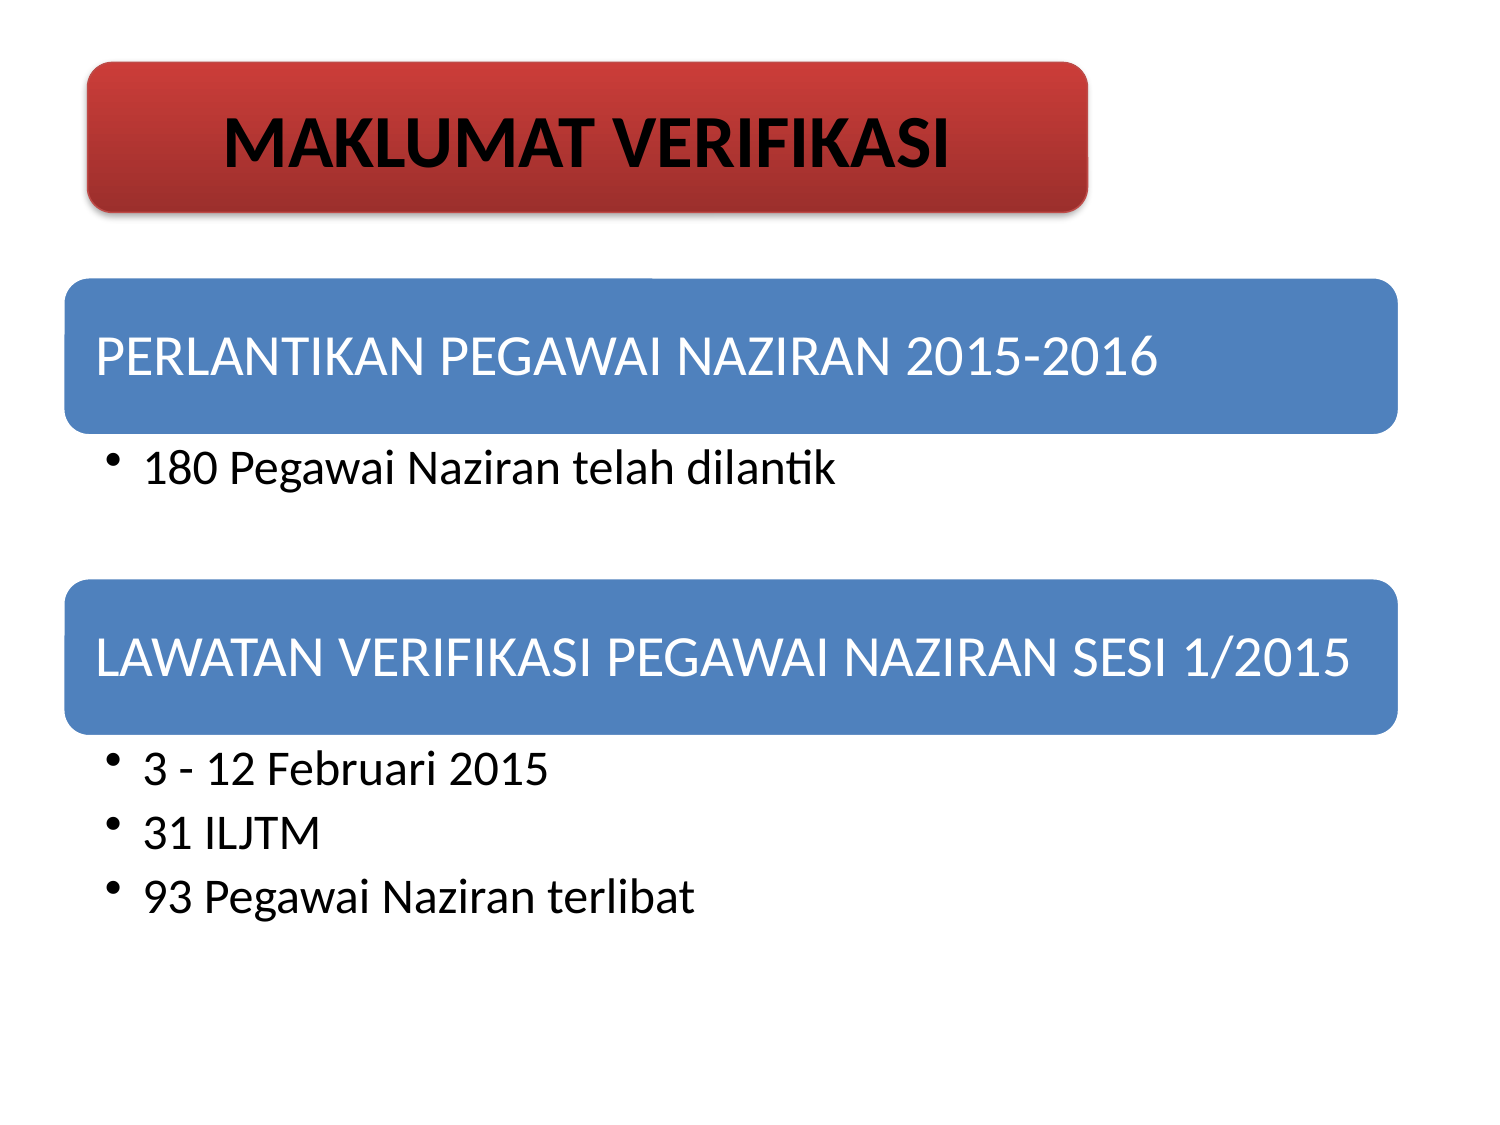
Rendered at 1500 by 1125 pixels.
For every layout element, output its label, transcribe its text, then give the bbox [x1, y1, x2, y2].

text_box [62, 274, 1401, 942]
text_box MAKLUMAT VERIFIKASI [86, 61, 1089, 214]
